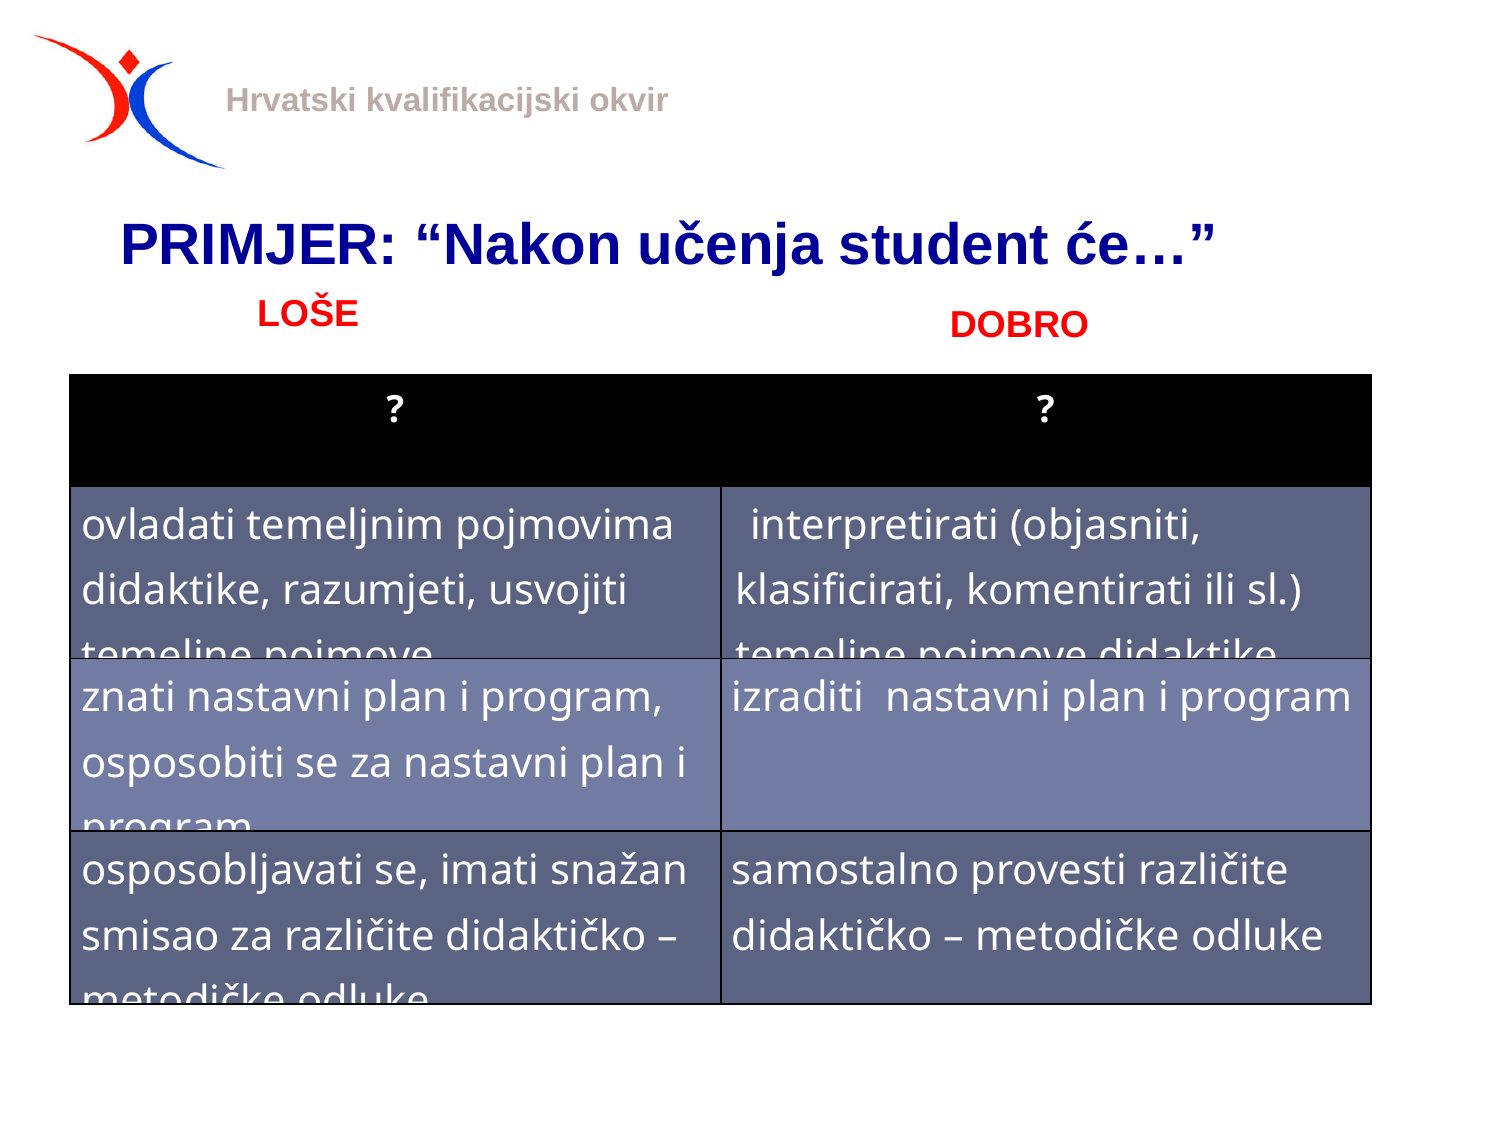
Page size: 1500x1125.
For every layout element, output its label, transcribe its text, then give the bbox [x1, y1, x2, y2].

table_cell znati nastavni plan i program, osposobiti se za nastavni plan i program [71, 659, 720, 830]
table_header ? [722, 376, 1370, 485]
text_box Hrvatski kvalifikacijski okvir [235, 70, 832, 125]
text_box PRIMJER: “Nakon učenja student će…” [105, 199, 1407, 284]
table_cell samostalno provesti različite didaktičko – metodičke odluke [722, 832, 1370, 1003]
table_cell interpretirati (objasniti, klasificirati, komentirati ili sl.) temeljne pojmove didaktike [722, 487, 1370, 658]
table_cell izraditi nastavni plan i program [722, 659, 1370, 830]
table_cell ovladati temeljnim pojmovima didaktike, razumjeti, usvojiti temeljne pojmove [71, 487, 720, 658]
table_header ? [71, 376, 720, 485]
picture [29, 30, 229, 172]
text_box LOŠE [175, 281, 622, 386]
text_box DOBRO [773, 292, 1266, 353]
table_cell osposobljavati se, imati snažan smisao za različite didaktičko – metodičke odluke [71, 832, 720, 1003]
